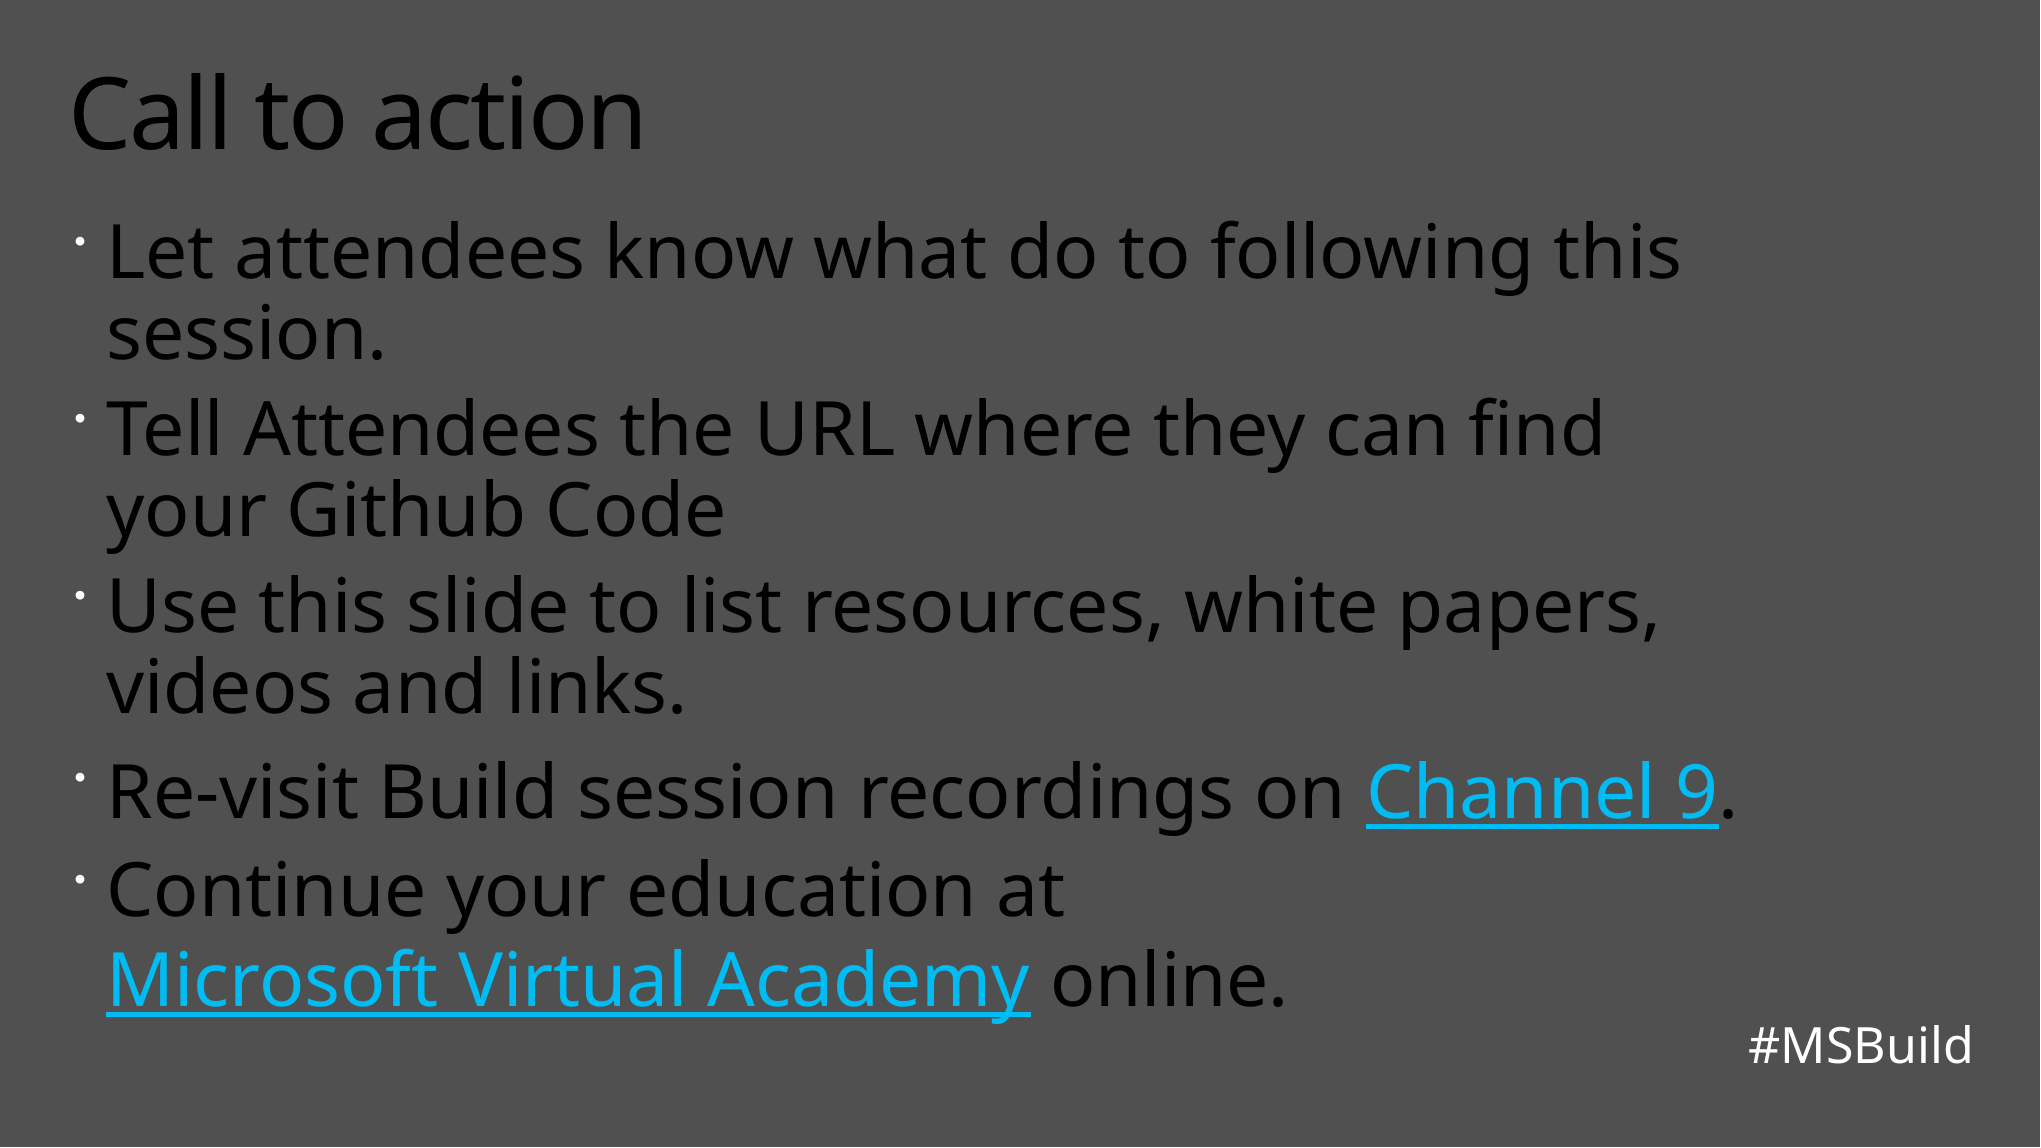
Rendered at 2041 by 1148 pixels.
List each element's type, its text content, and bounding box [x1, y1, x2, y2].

list Let attendees know what do to following this session. Tell Attendees the URL where they can find your Github Code Use this slide to list resources, white papers, videos and links. Re-visit Build session recordings on Channel 9. Continue your education at Microsoft Virtual Academy online. [45, 198, 1996, 956]
text_box #MSBuild [1718, 989, 2004, 1098]
title Call to action [45, 48, 1996, 198]
